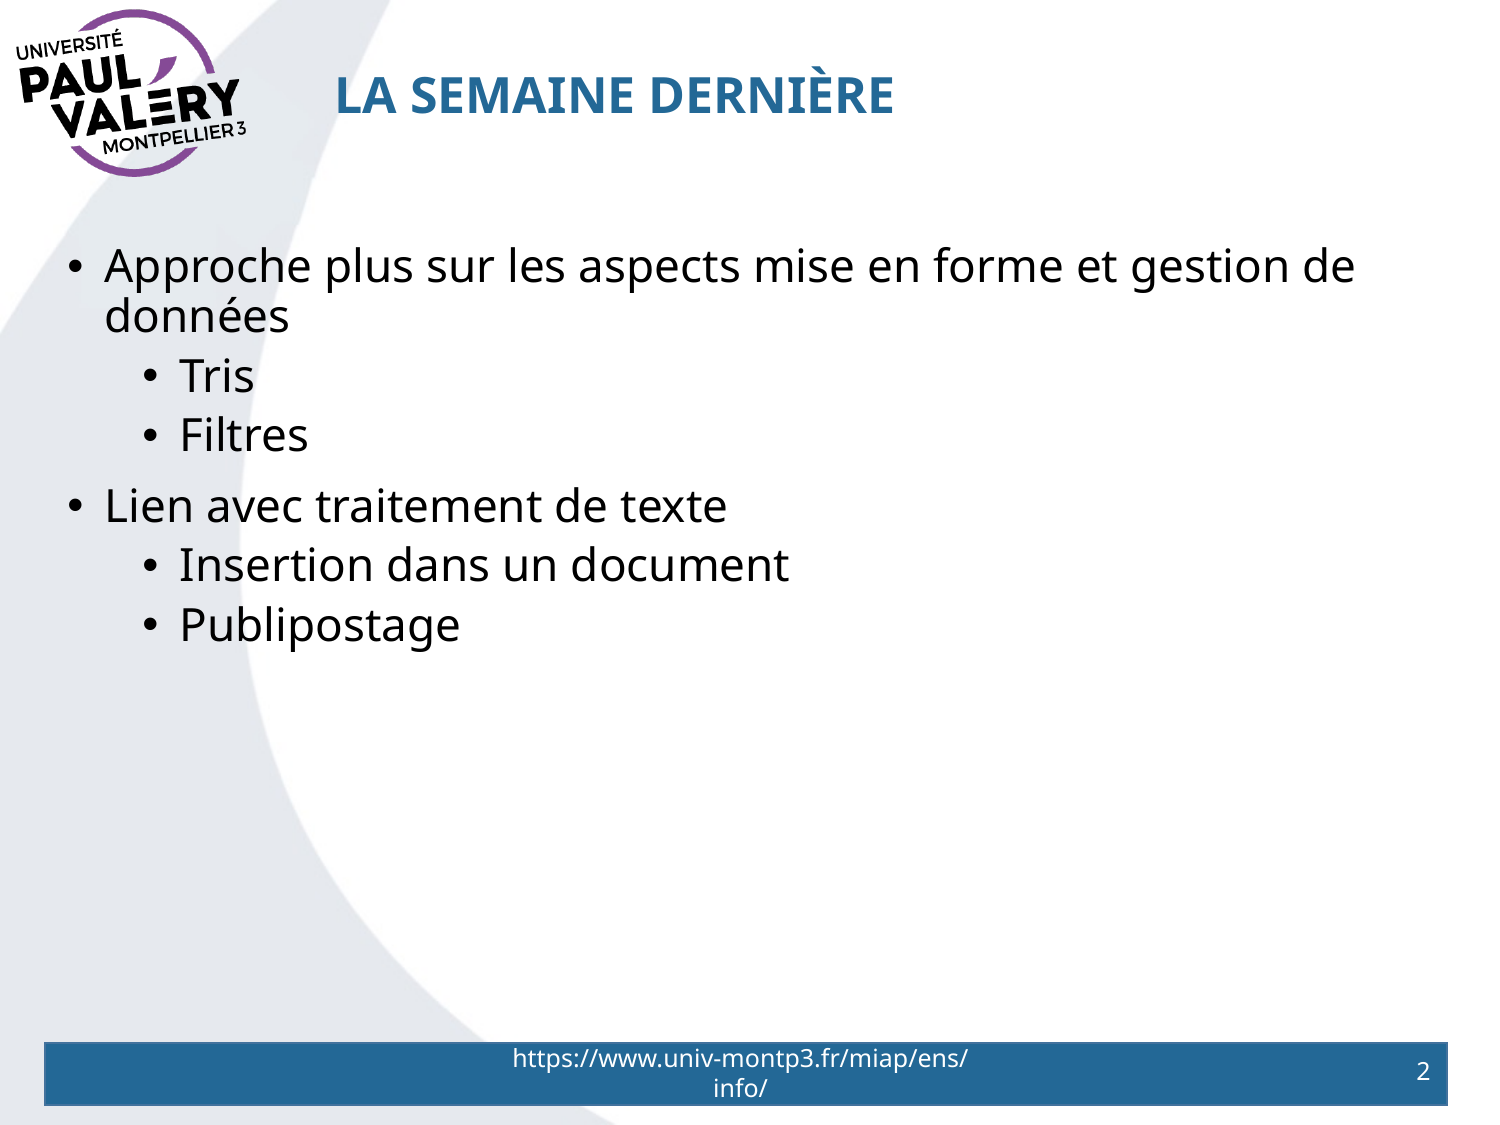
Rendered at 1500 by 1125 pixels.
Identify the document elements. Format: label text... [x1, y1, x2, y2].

slide_number 2 [1107, 1042, 1446, 1103]
footer https://www.univ-montp3.fr/miap/ens/info/ [478, 1042, 1004, 1103]
list Approche plus sur les aspects mise en forme et gestion de données Tris Filtres Lien avec traitement de texte Insertion dans un document Publipostage [52, 235, 1446, 1001]
picture [0, 0, 1500, 1125]
title La semaine dernière [319, 28, 1446, 168]
